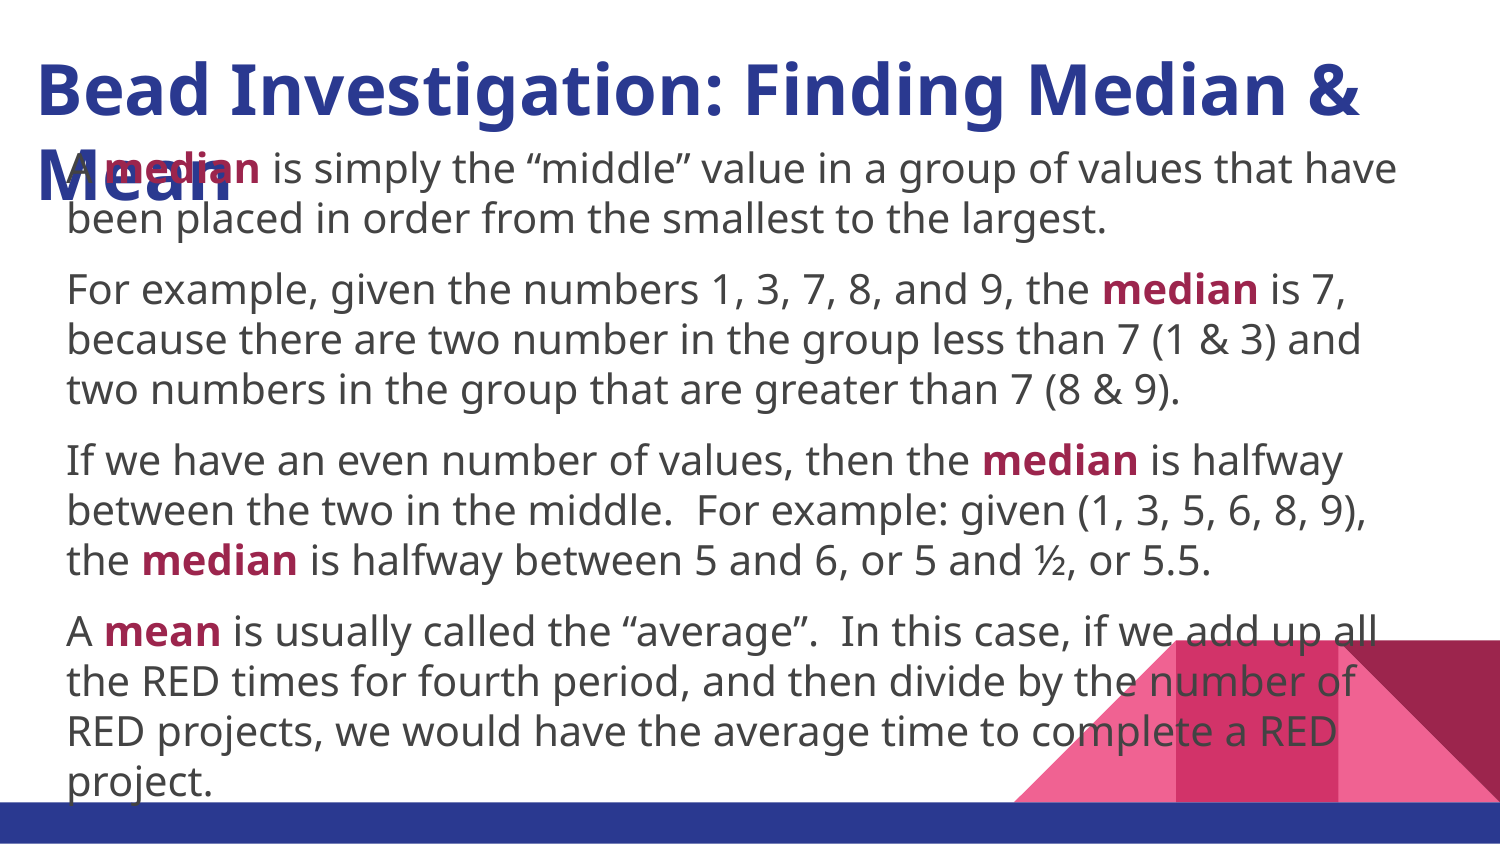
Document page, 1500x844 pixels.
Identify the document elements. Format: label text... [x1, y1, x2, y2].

list A median is simply the “middle” value in a group of values that have been placed in order from the smallest to the largest. For example, given the numbers 1, 3, 7, 8, and 9, the median is 7, because there are two number in the group less than 7 (1 & 3) and two numbers in the group that are greater than 7 (8 & 9). If we have an even number of values, then the median is halfway between the two in the middle. For example: given (1, 3, 5, 6, 8, 9), the median is halfway between 5 and 6, or 5 and ½, or 5.5. A mean is usually called the “average”. In this case, if we add up all the RED times for fourth period, and then divide by the number of RED projects, we would have the average time to complete a RED project. [51, 126, 1449, 675]
title Bead Investigation: Finding Median & Mean [20, 29, 1483, 130]
